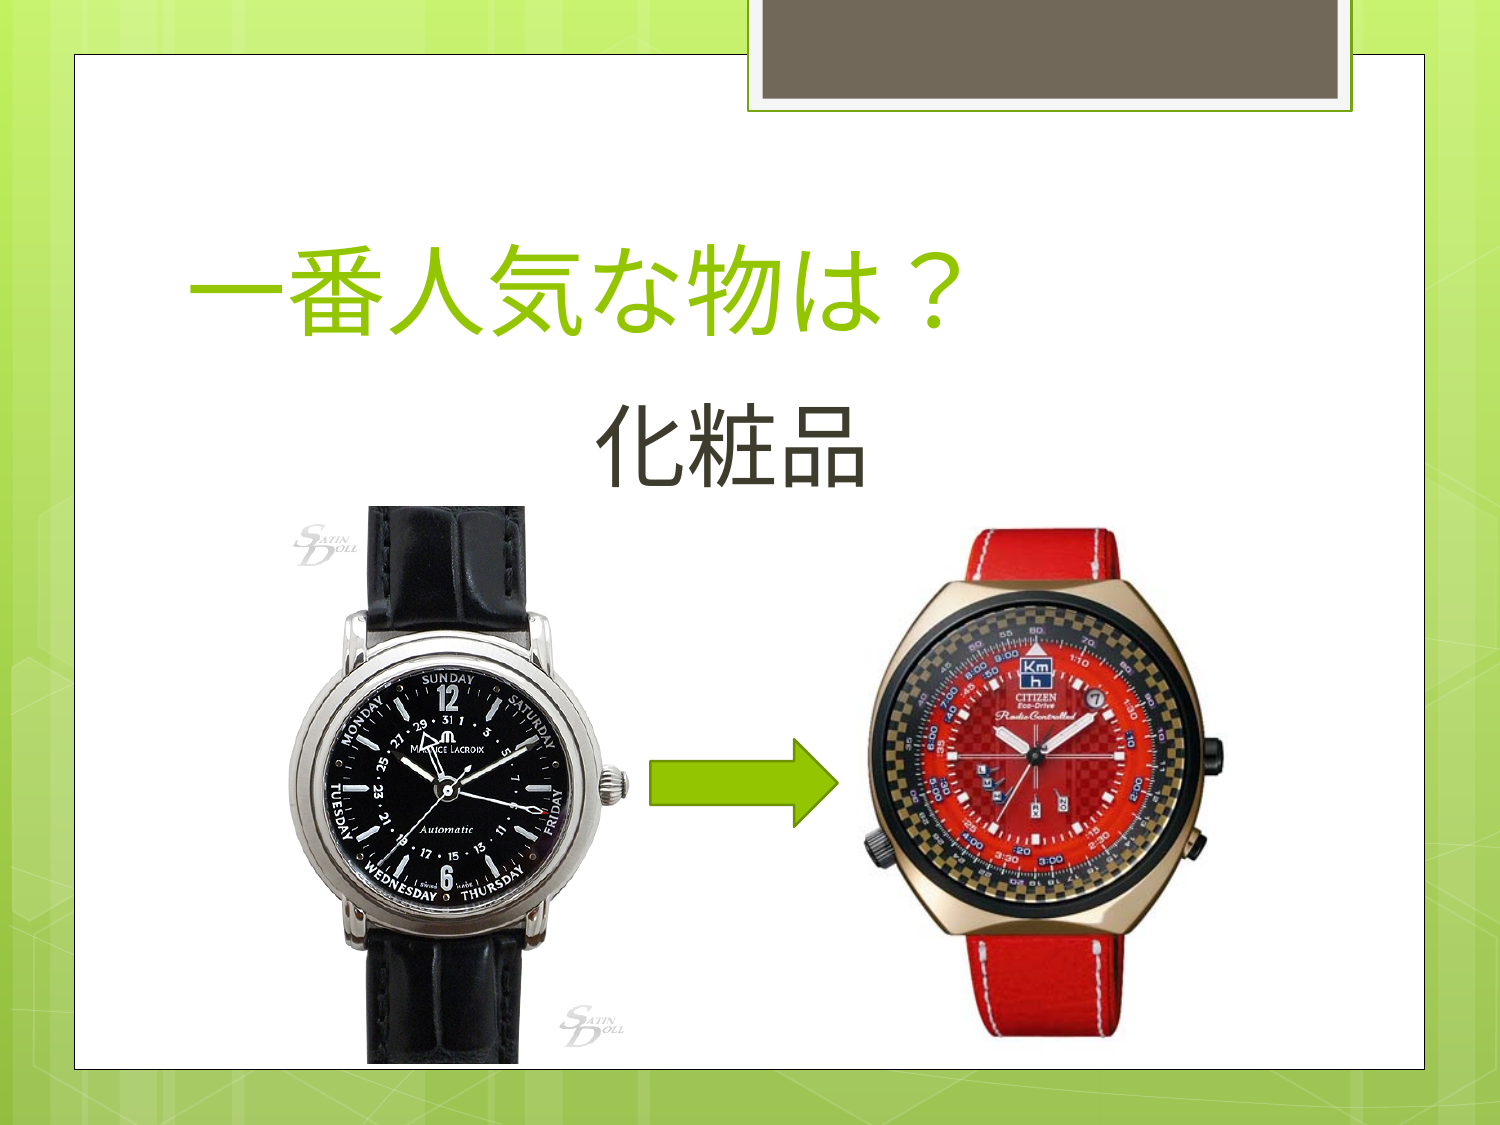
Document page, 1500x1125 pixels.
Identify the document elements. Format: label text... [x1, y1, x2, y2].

list 化粧品 [171, 381, 1283, 957]
picture [274, 506, 641, 1065]
text_box [649, 738, 831, 828]
title 一番人気な物は？ [171, 168, 1324, 357]
picture [837, 506, 1243, 1060]
